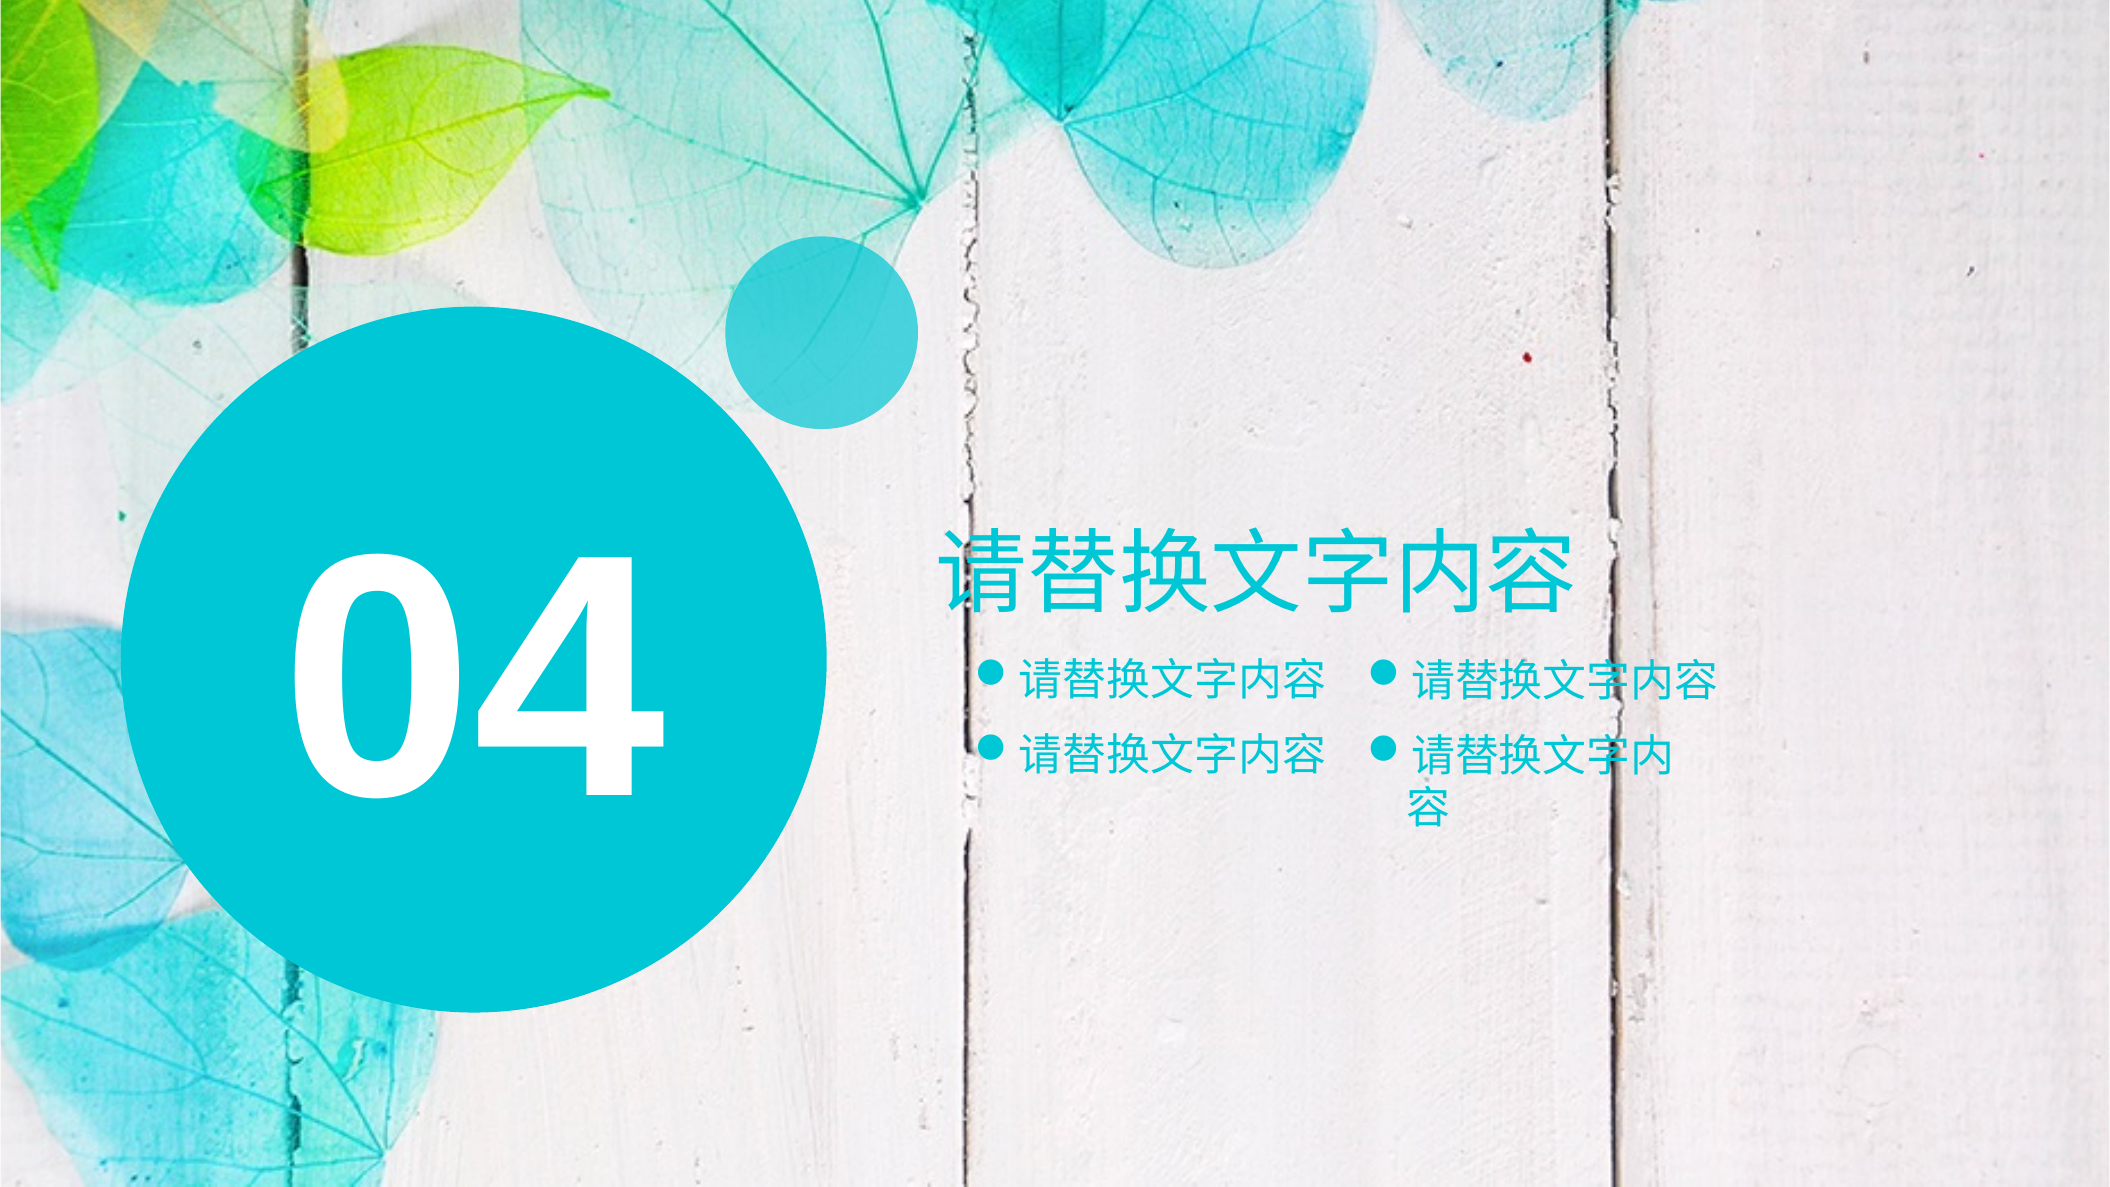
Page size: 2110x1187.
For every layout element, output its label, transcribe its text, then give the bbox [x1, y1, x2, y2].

text_box 04 [224, 450, 723, 865]
text_box 请替换文字内容 [1367, 652, 1752, 705]
text_box 请替换文字内容 [974, 726, 1339, 780]
picture [0, 0, 2110, 1187]
text_box 请替换文字内容 [921, 484, 1594, 632]
text_box [724, 235, 920, 431]
text_box 请替换文字内容 [974, 651, 1339, 705]
text_box [119, 305, 828, 1014]
text_box 请替换文字内容 [1367, 727, 1716, 833]
